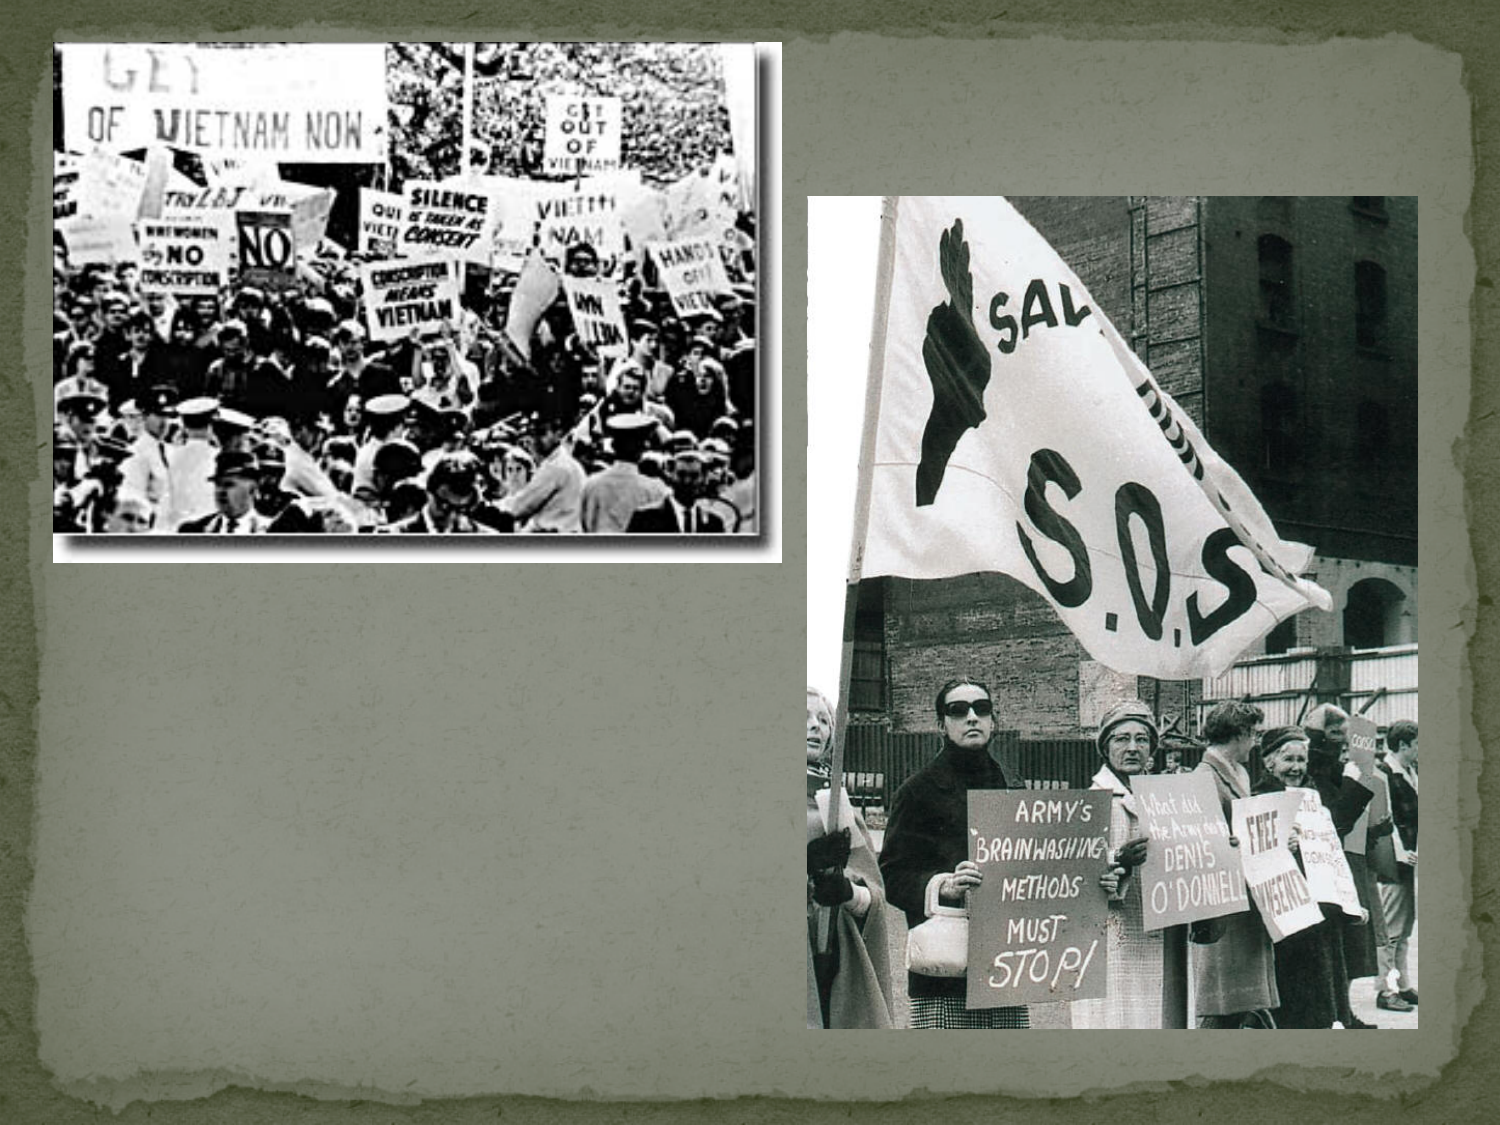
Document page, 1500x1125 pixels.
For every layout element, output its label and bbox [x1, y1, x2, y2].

picture [807, 196, 1418, 1029]
list [810, 199, 1415, 1026]
list [54, 44, 781, 562]
